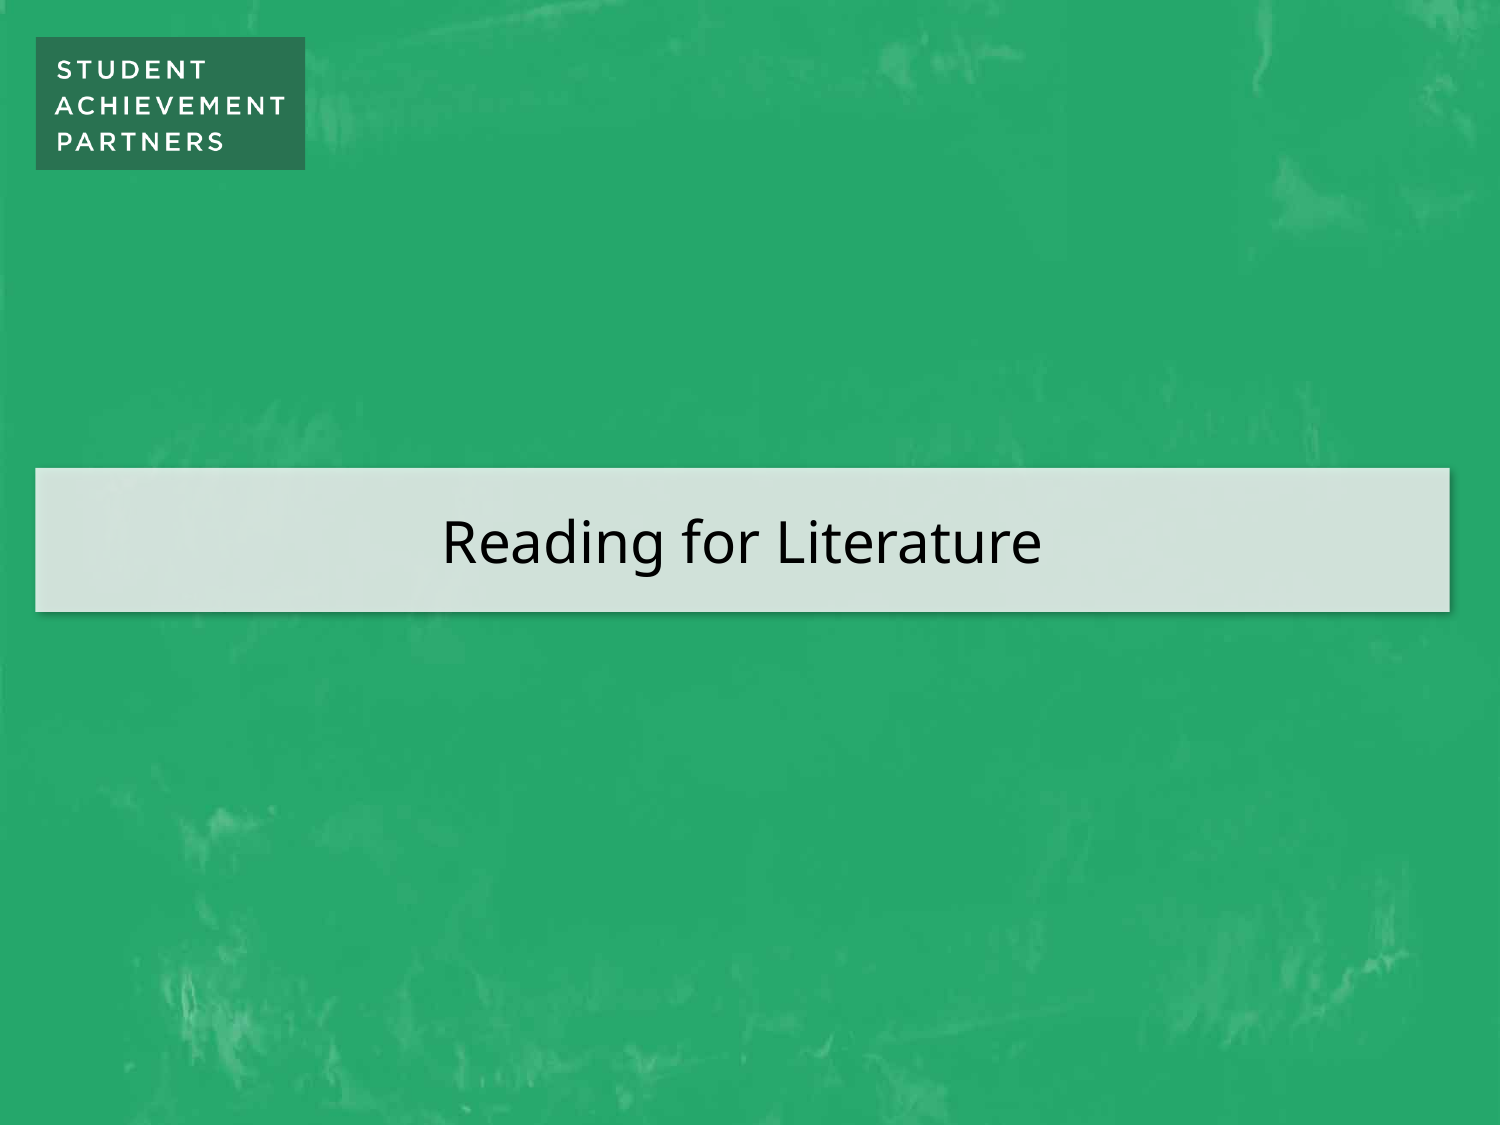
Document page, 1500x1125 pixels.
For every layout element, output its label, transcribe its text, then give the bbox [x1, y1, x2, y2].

picture [0, 0, 1500, 1125]
title Reading for Literature [35, 468, 1450, 612]
